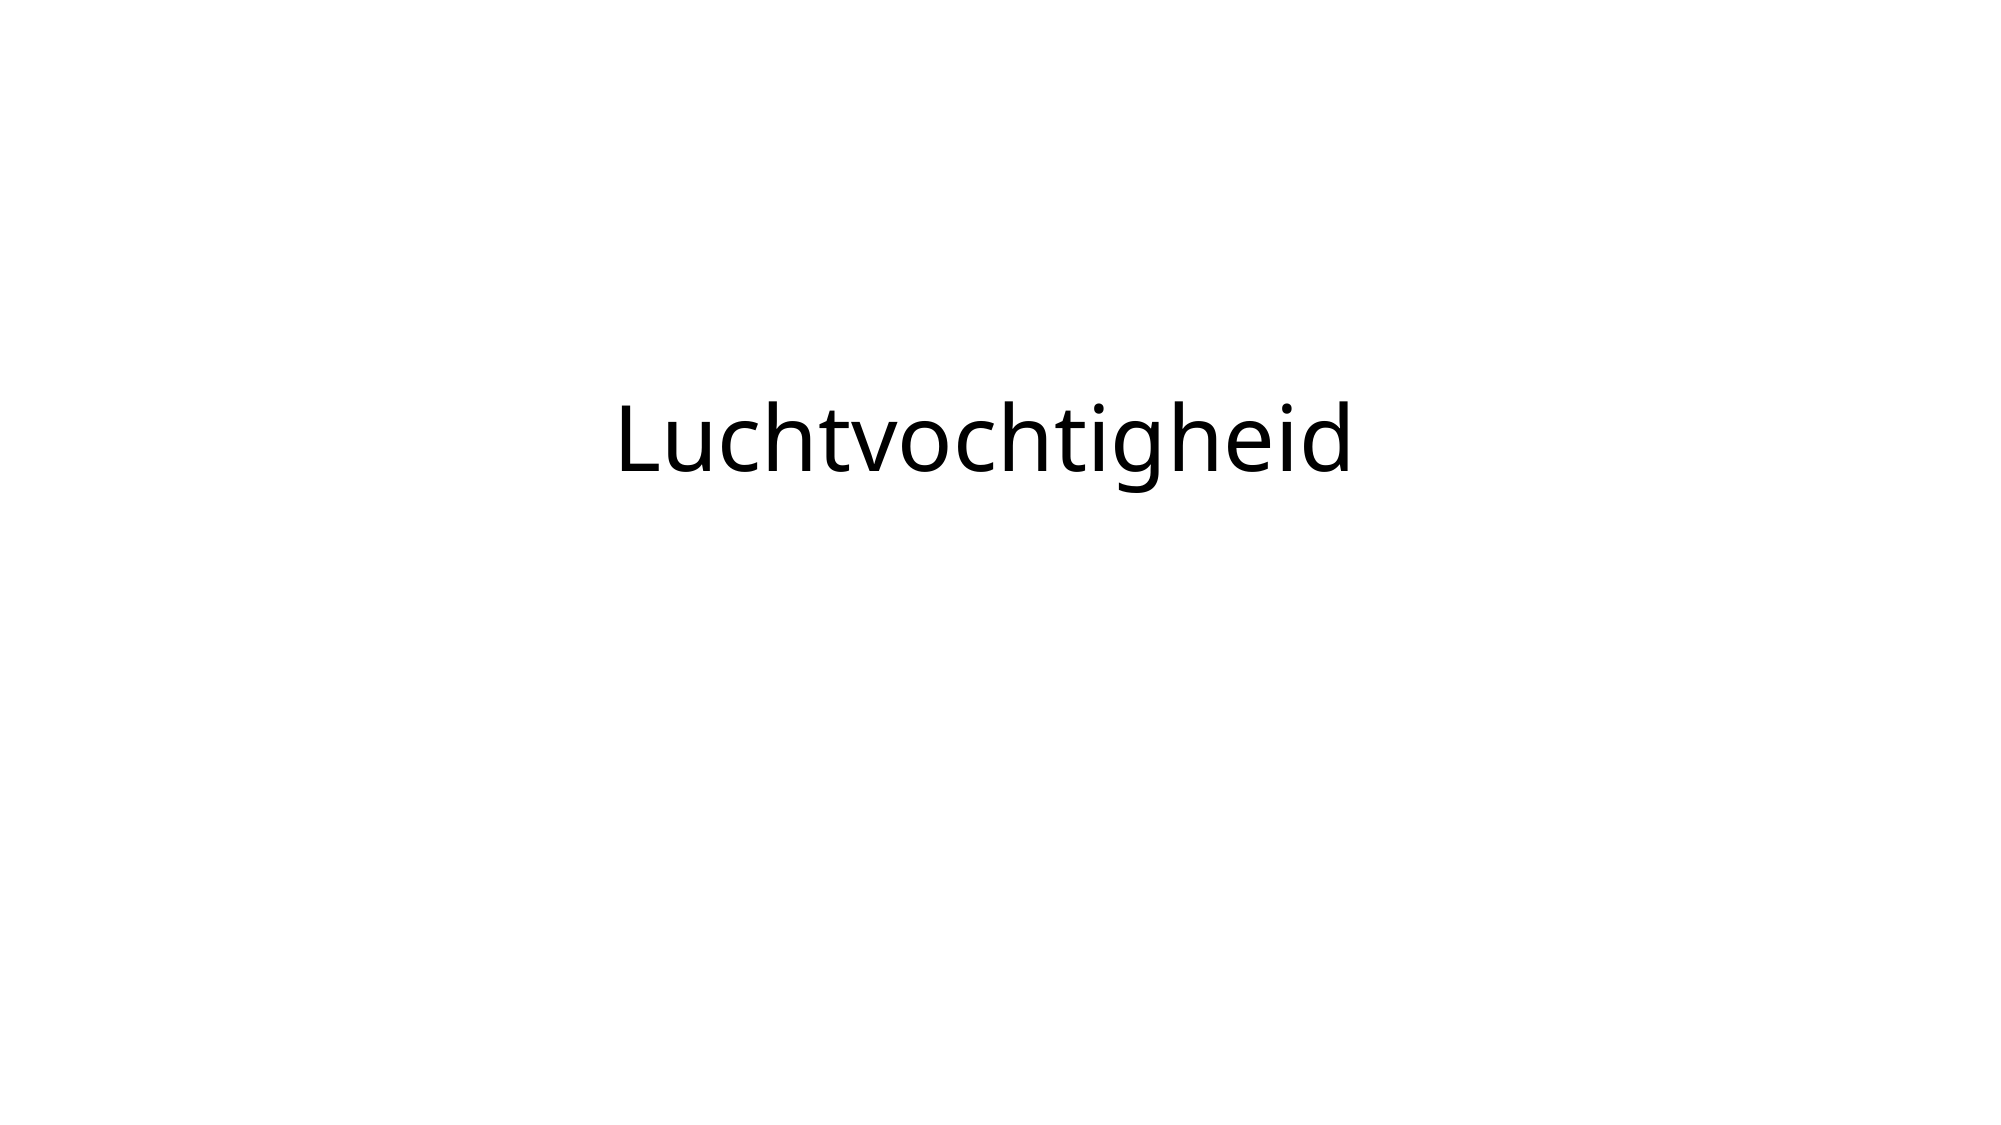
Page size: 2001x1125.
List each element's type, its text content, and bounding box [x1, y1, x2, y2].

title Luchtvochtigheid [107, 133, 1863, 860]
